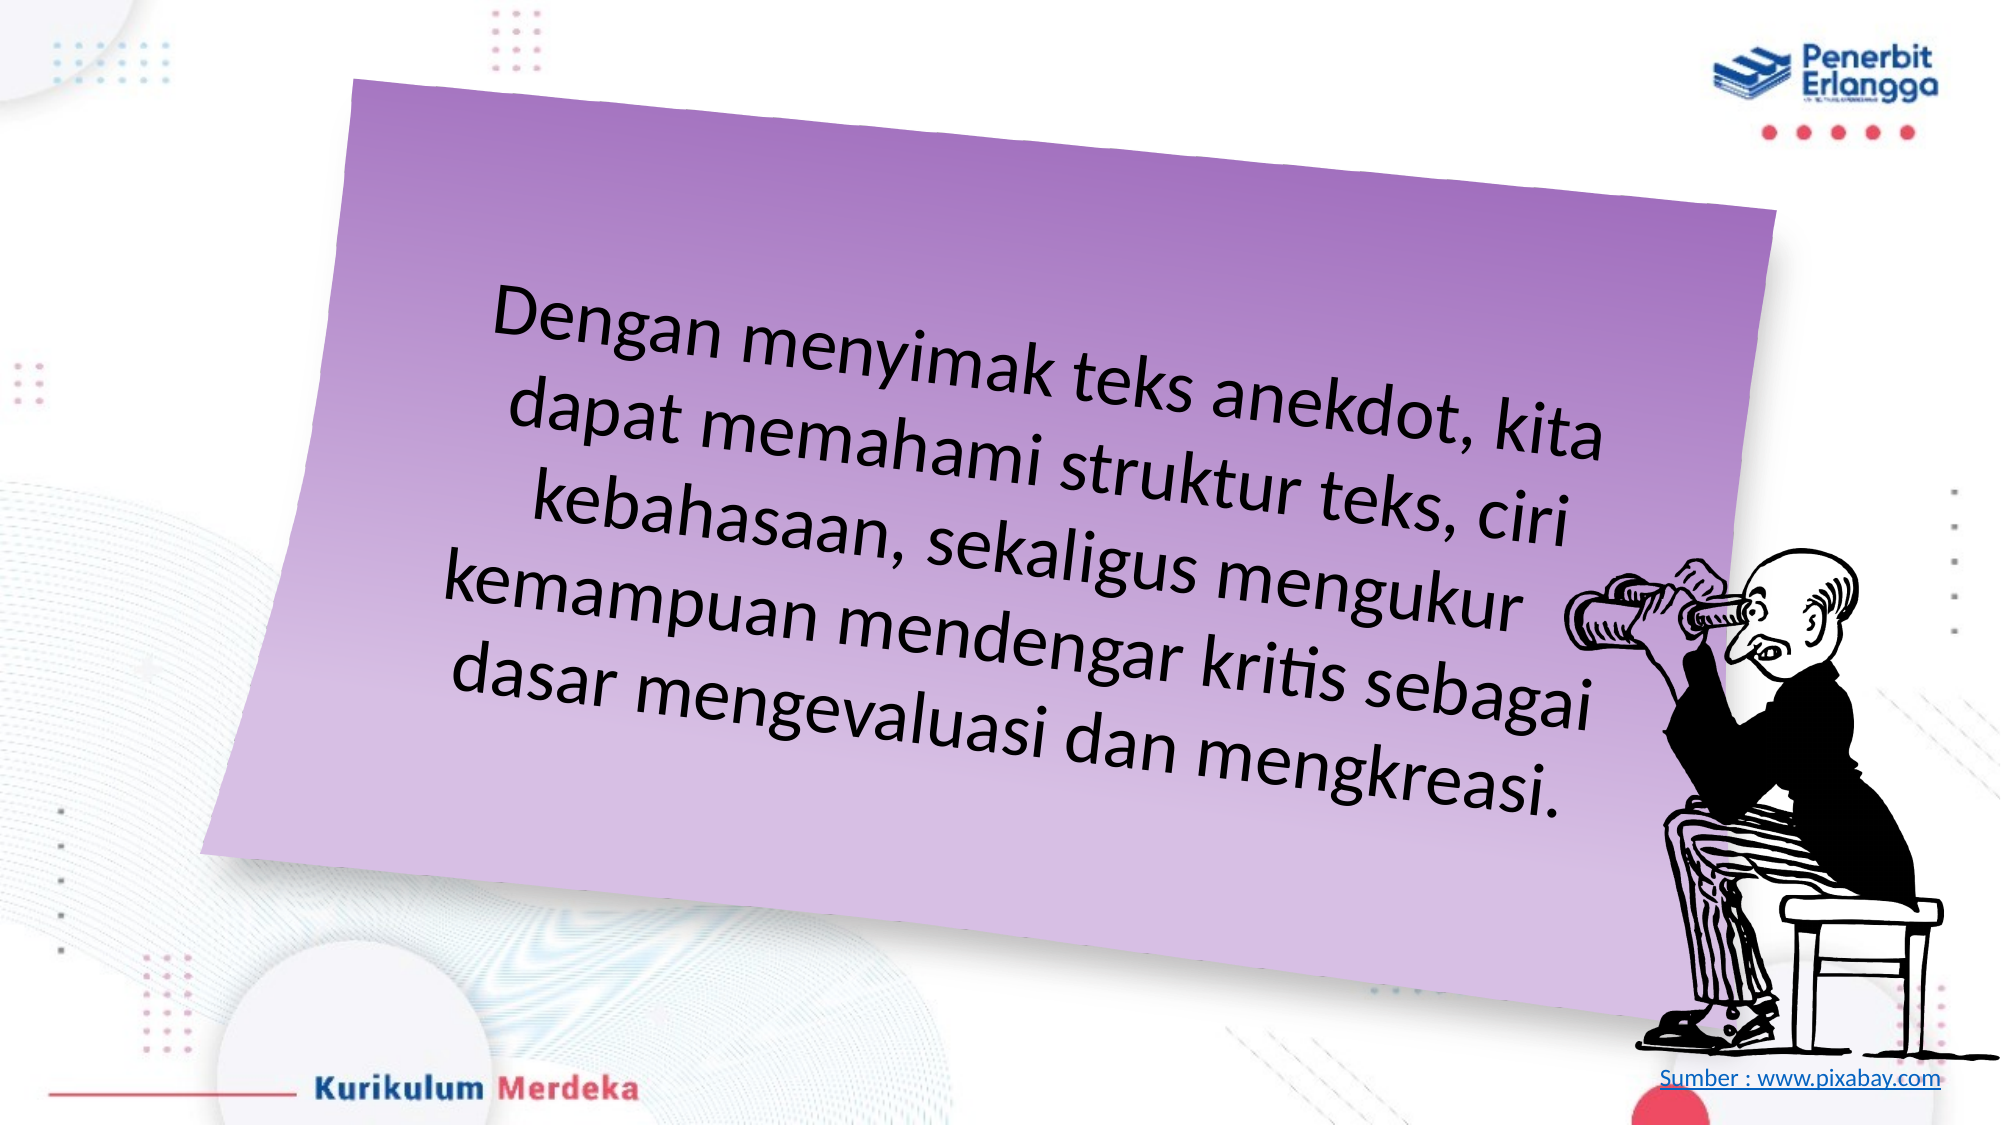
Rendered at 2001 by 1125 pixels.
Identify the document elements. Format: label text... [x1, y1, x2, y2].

text_box Sumber : www.pixabay.com [1851, 1061, 1957, 1100]
picture [0, 0, 2001, 1125]
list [149, 47, 1851, 1125]
